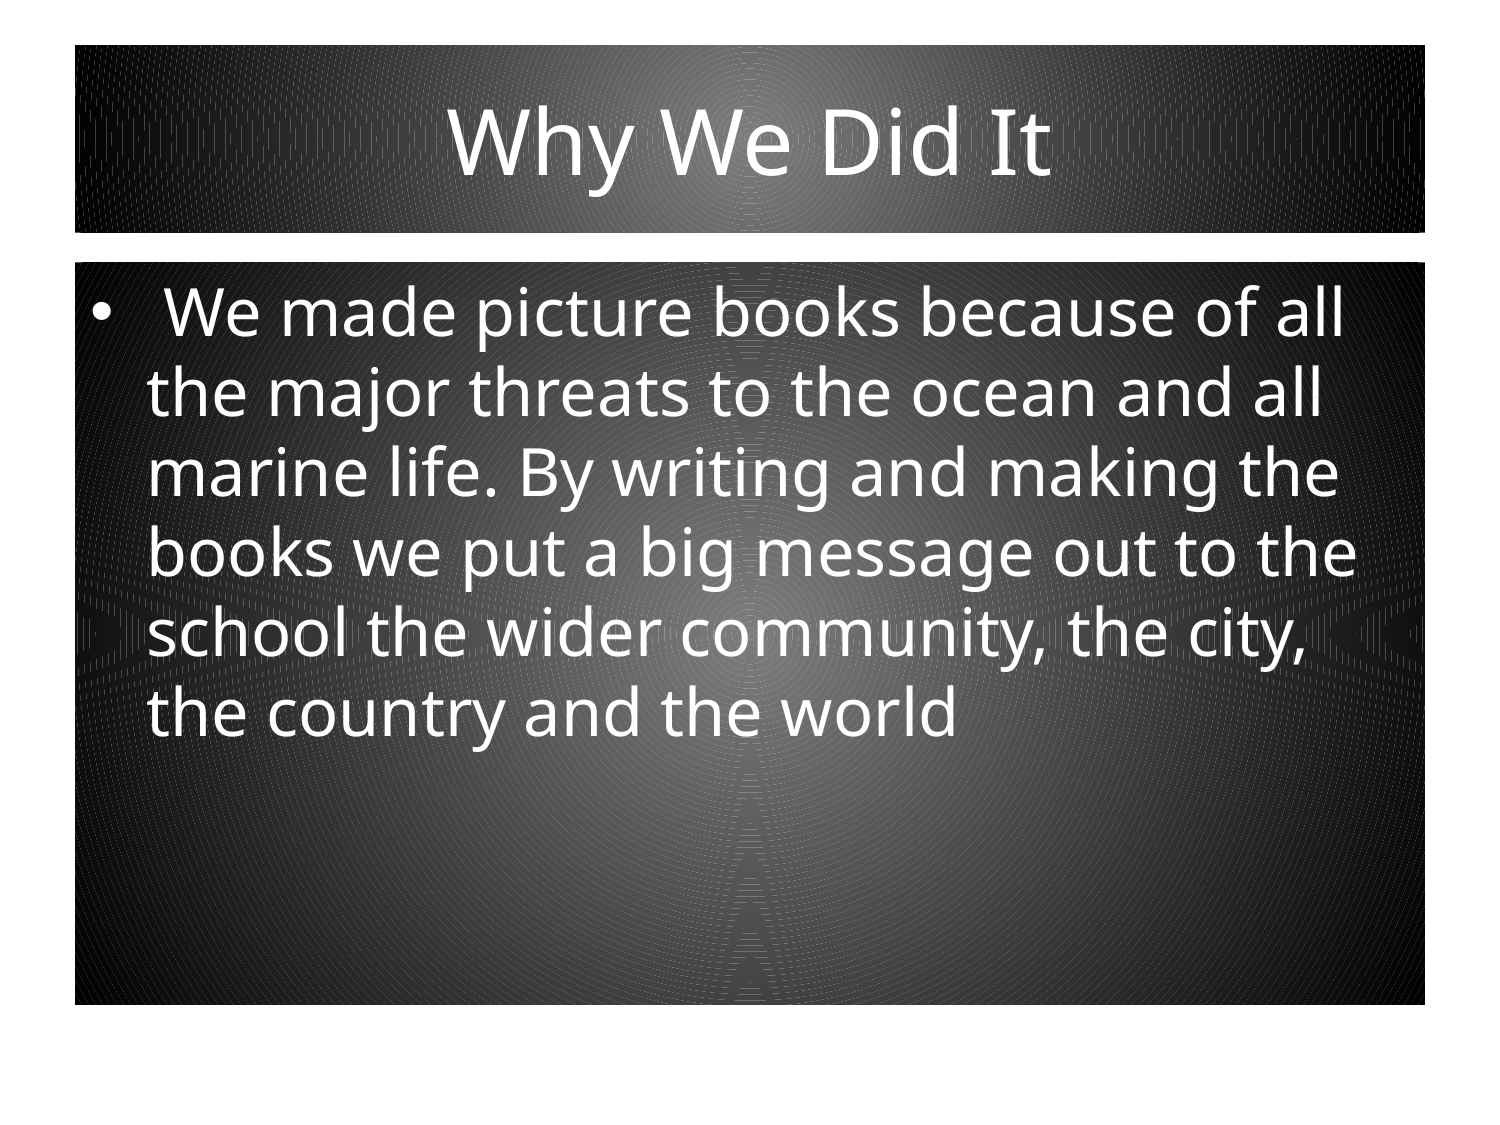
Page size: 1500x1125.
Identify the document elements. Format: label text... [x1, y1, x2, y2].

list We made picture books because of all the major threats to the ocean and all marine life. By writing and making the books we put a big message out to the school the wider community, the city, the country and the world [75, 262, 1425, 1005]
title Why We Did It [75, 45, 1425, 233]
